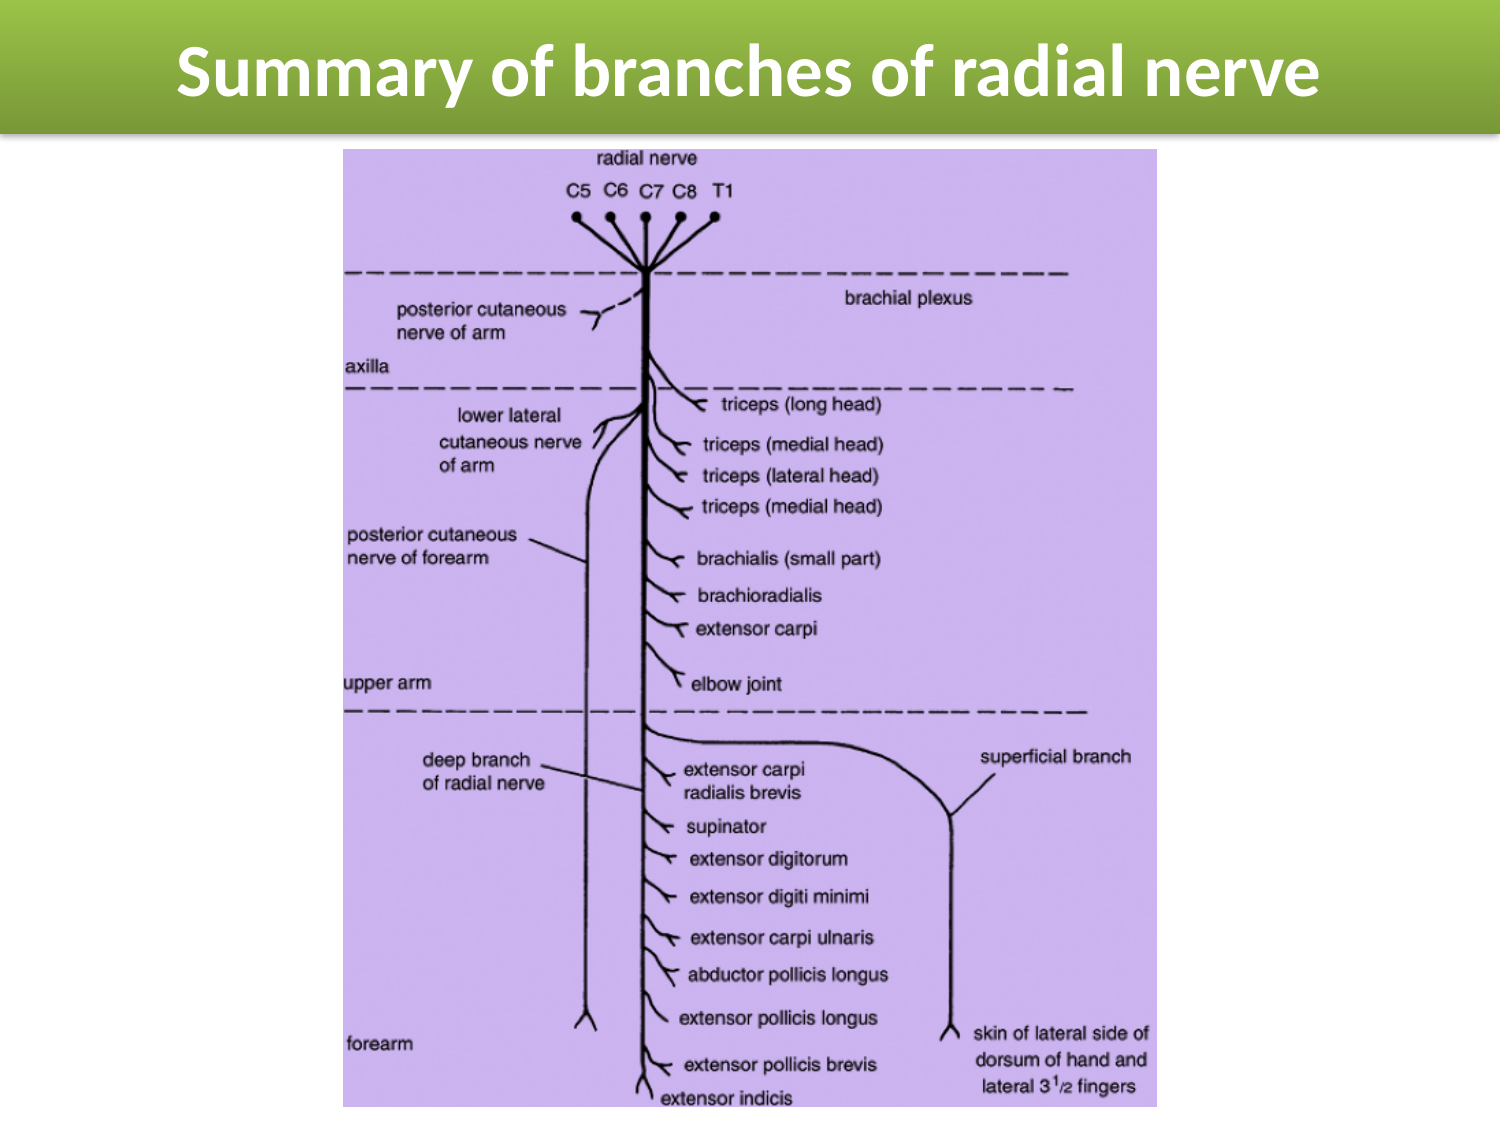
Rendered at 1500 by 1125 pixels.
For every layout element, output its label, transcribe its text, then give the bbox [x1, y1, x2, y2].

picture [343, 149, 1157, 1107]
text_box Summary of branches of radial nerve [0, 0, 1500, 134]
